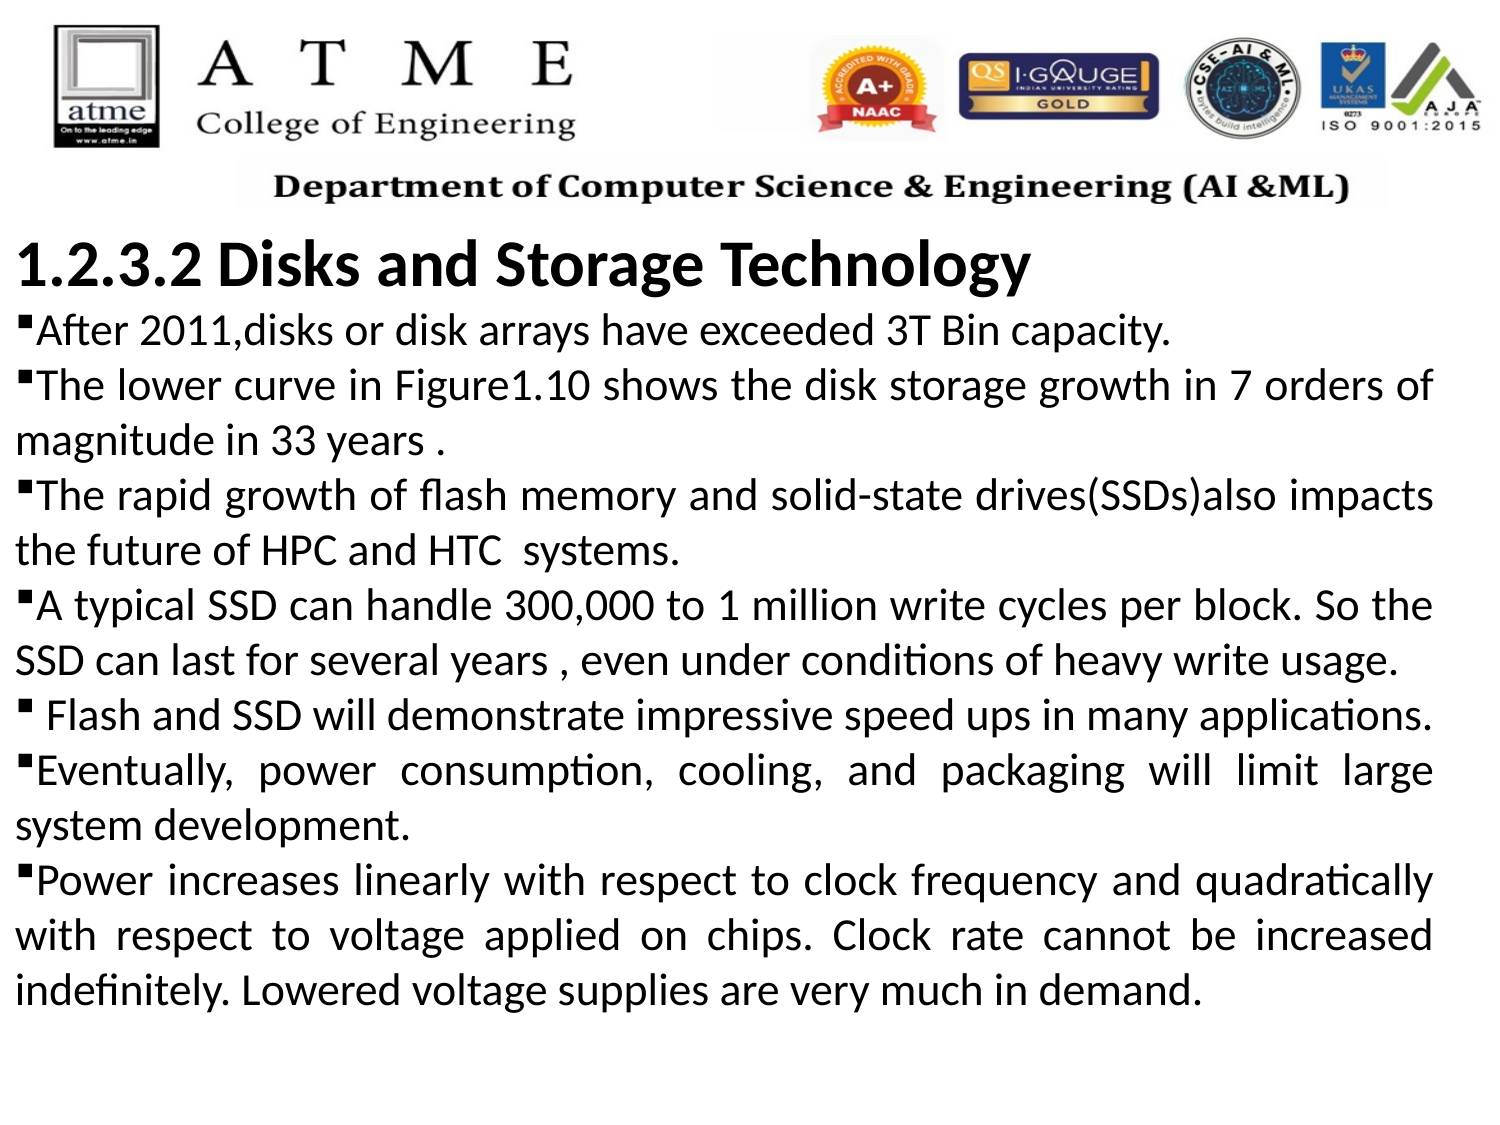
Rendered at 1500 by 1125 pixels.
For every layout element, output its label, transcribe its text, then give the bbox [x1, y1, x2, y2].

picture [24, 0, 1500, 226]
text_box 1.2.3.2 Disks and Storage Technology After 2011,disks or disk arrays have exceeded 3T Bin capacity. The lower curve in Figure1.10 shows the disk storage growth in 7 orders of magnitude in 33 years . The rapid growth of flash memory and solid-state drives(SSDs)also impacts the future of HPC and HTC systems. A typical SSD can handle 300,000 to 1 million write cycles per block. So the SSD can last for several years , even under conditions of heavy write usage. Flash and SSD will demonstrate impressive speed ups in many applications. Eventually, power consumption, cooling, and packaging will limit large system development. Power increases linearly with respect to clock frequency and quadratically with respect to voltage applied on chips. Clock rate cannot be increased indefinitely. Lowered voltage supplies are very much in demand. [0, 212, 1450, 1022]
